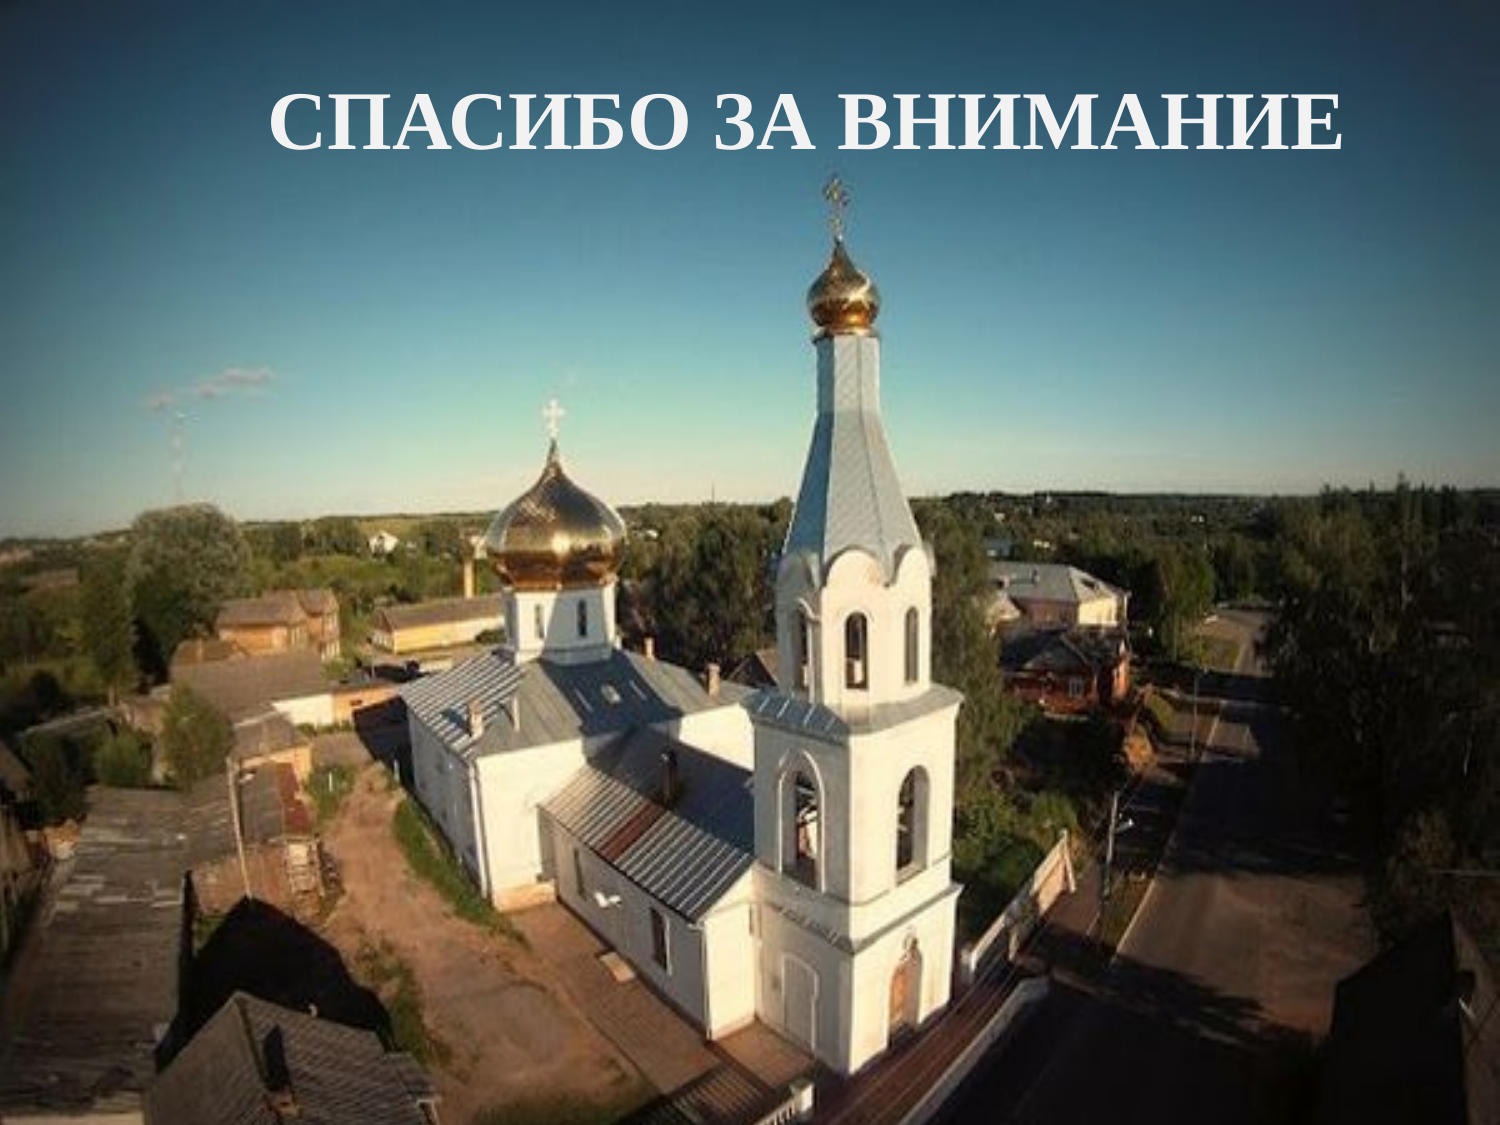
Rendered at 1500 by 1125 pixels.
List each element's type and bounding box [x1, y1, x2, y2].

list [0, 0, 1500, 1125]
